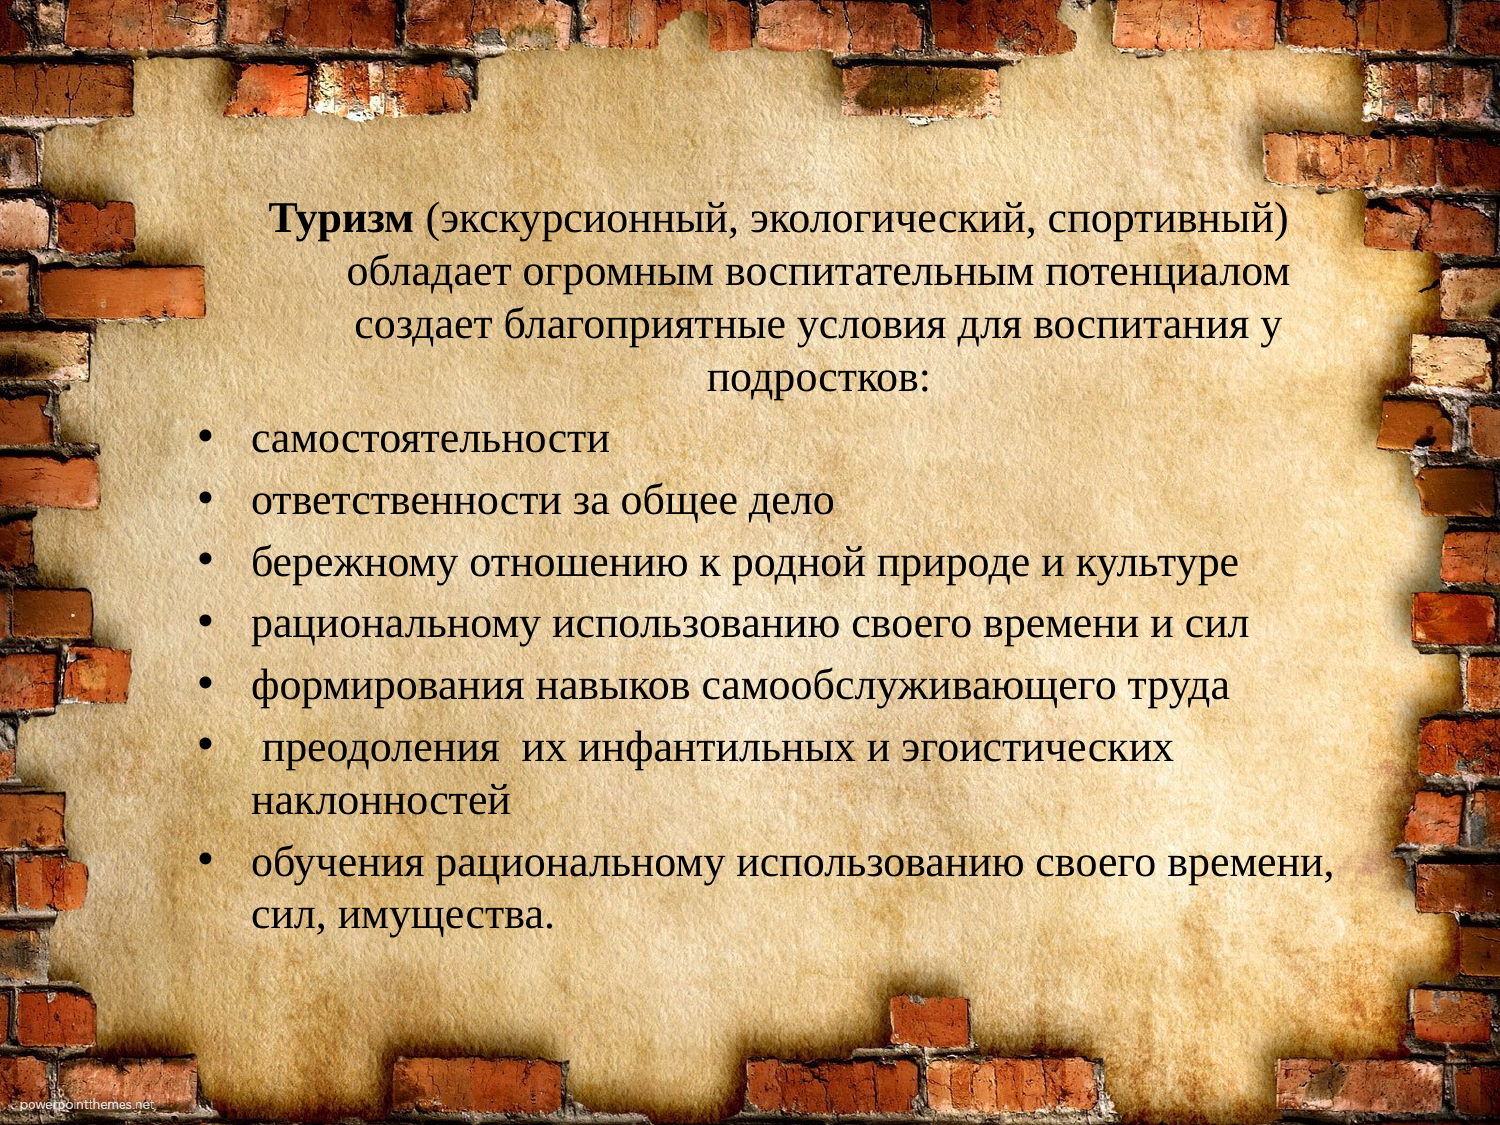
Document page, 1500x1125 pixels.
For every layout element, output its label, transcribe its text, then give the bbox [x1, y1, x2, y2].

picture [0, 0, 1500, 1125]
list Туризм (экскурсионный, экологический, спортивный) обладает огромным воспитательным потенциалом создает благоприятные условия для воспитания у подростков: самостоятельности ответственности за общее дело бережному отношению к родной природе и культуре рациональному использованию своего времени и сил формирования навыков самообслуживающего труда преодоления их инфантильных и эгоистических наклонностей обучения рациональному использованию своего времени, сил, имущества. [183, 113, 1376, 953]
